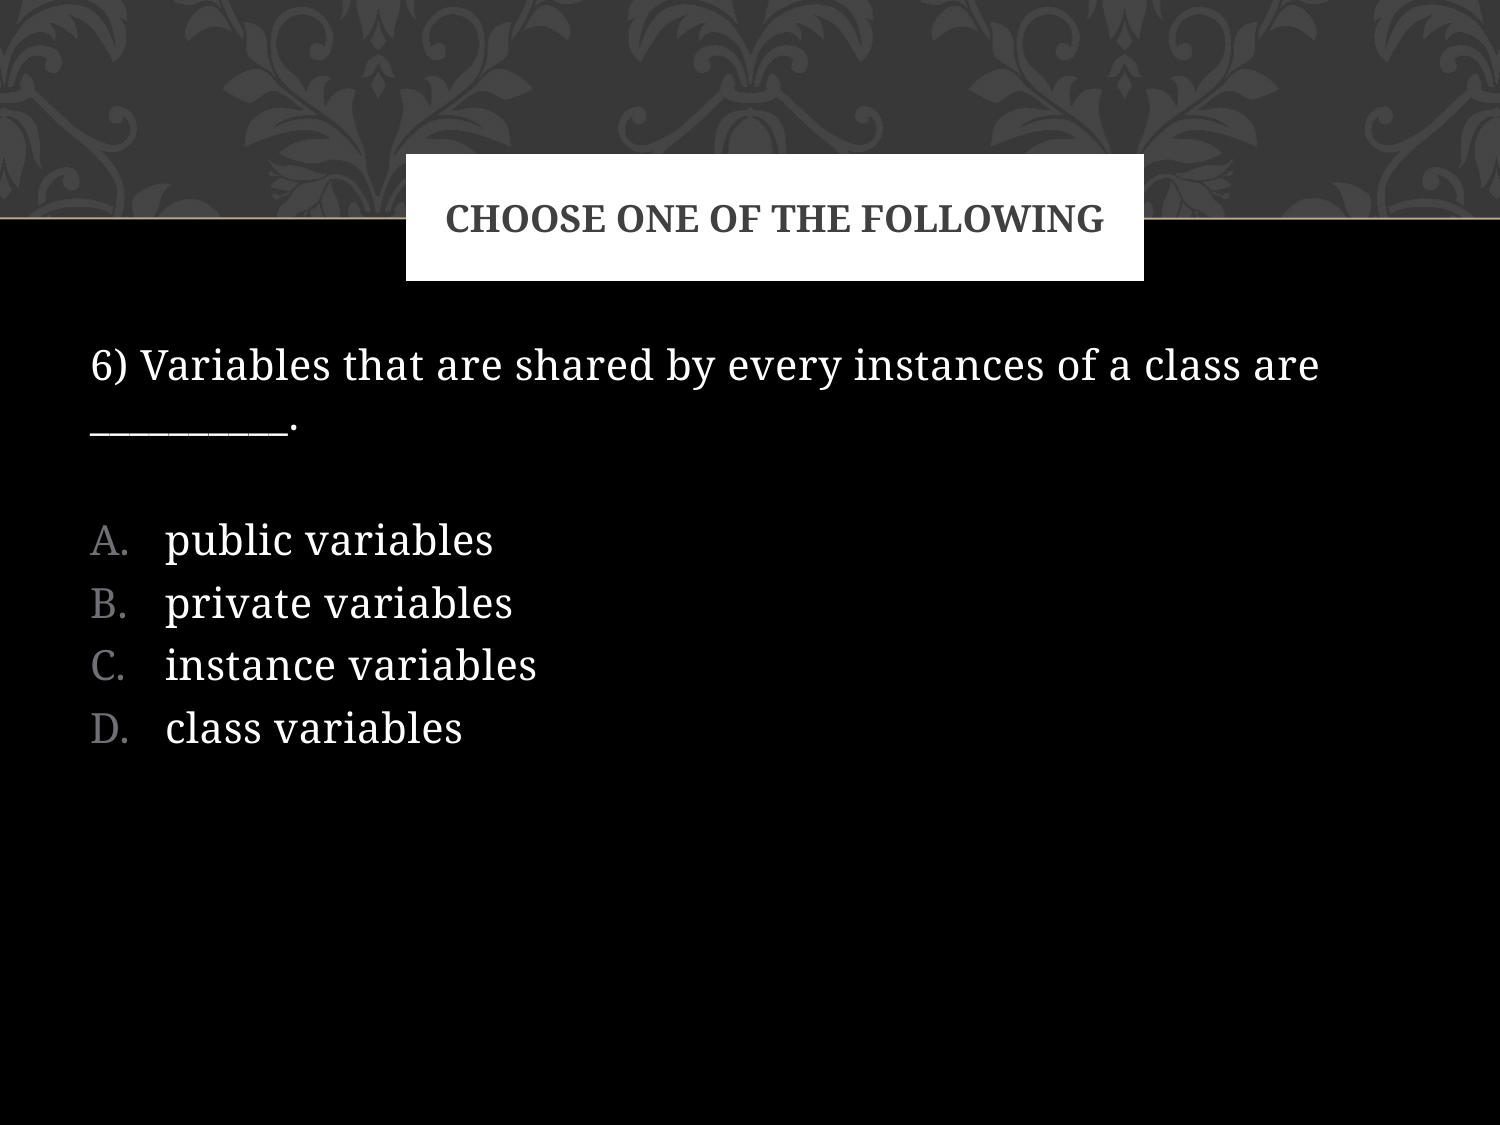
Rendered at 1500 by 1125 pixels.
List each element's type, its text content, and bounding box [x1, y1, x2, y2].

list 6) Variables that are shared by every instances of a class are __________. public variables private variables instance variables class variables [75, 331, 1425, 1000]
title Choose one of the following [406, 154, 1144, 281]
